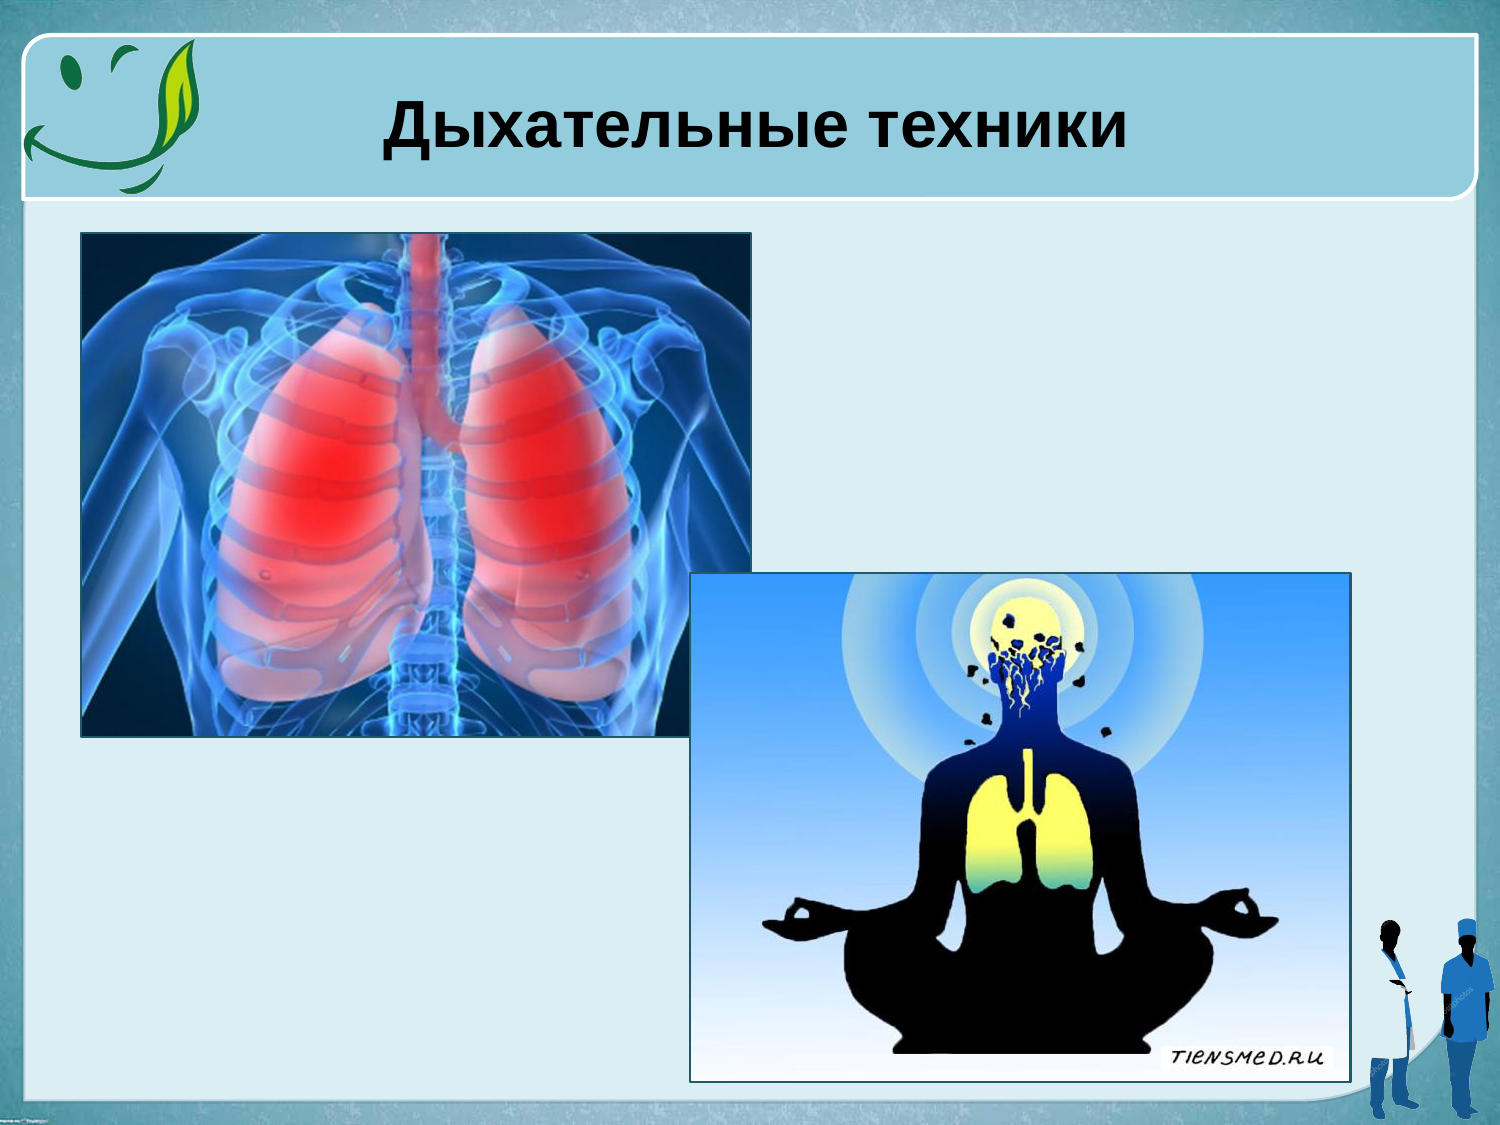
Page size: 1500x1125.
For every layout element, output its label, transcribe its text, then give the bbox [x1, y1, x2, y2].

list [81, 234, 751, 736]
picture [0, 0, 1500, 1125]
title Дыхательные техники [88, 45, 1425, 197]
